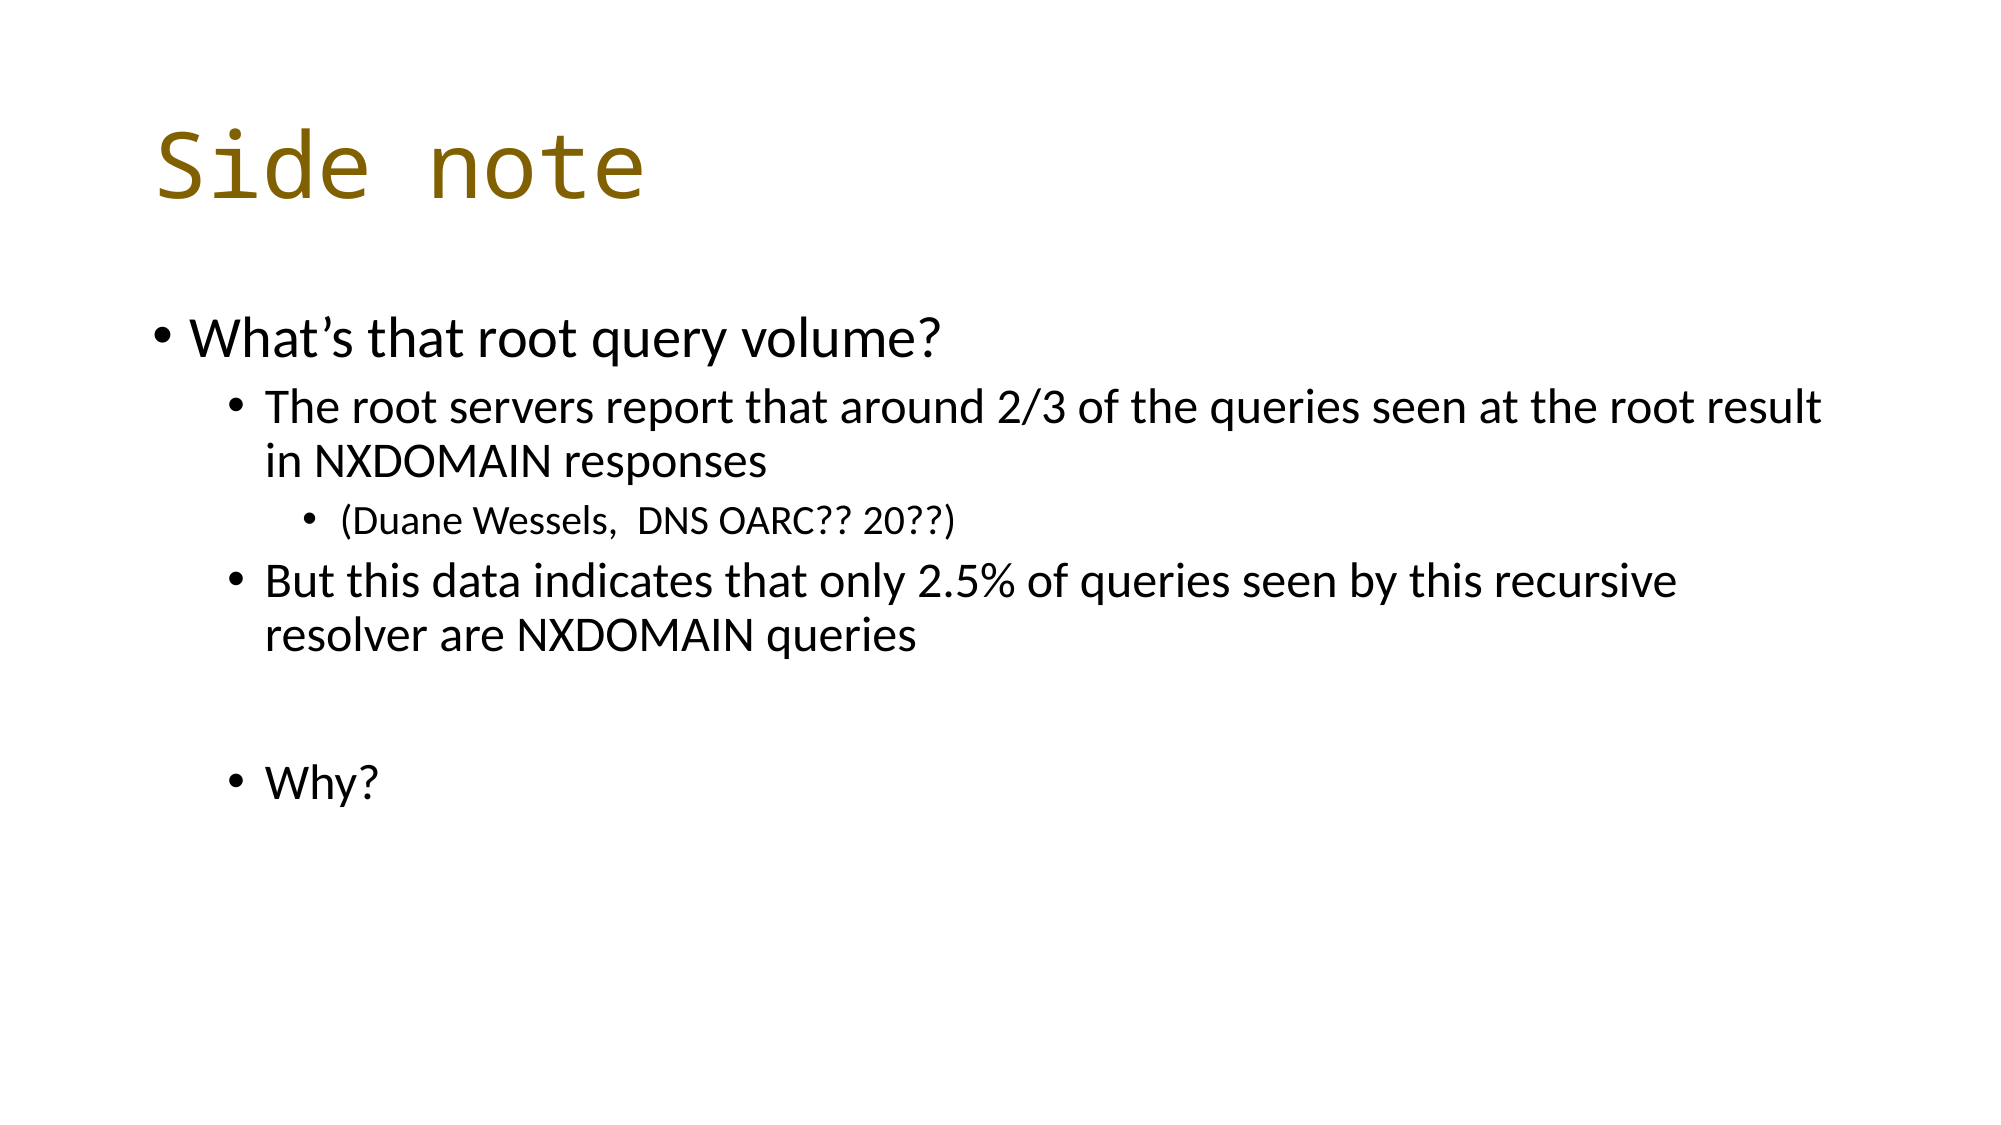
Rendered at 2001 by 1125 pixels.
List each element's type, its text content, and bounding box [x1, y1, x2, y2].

title Side note [137, 59, 1863, 278]
list What’s that root query volume? The root servers report that around 2/3 of the queries seen at the root result in NXDOMAIN responses (Duane Wessels, DNS OARC?? 20??) But this data indicates that only 2.5% of queries seen by this recursive resolver are NXDOMAIN queries Why? [137, 299, 1863, 1014]
